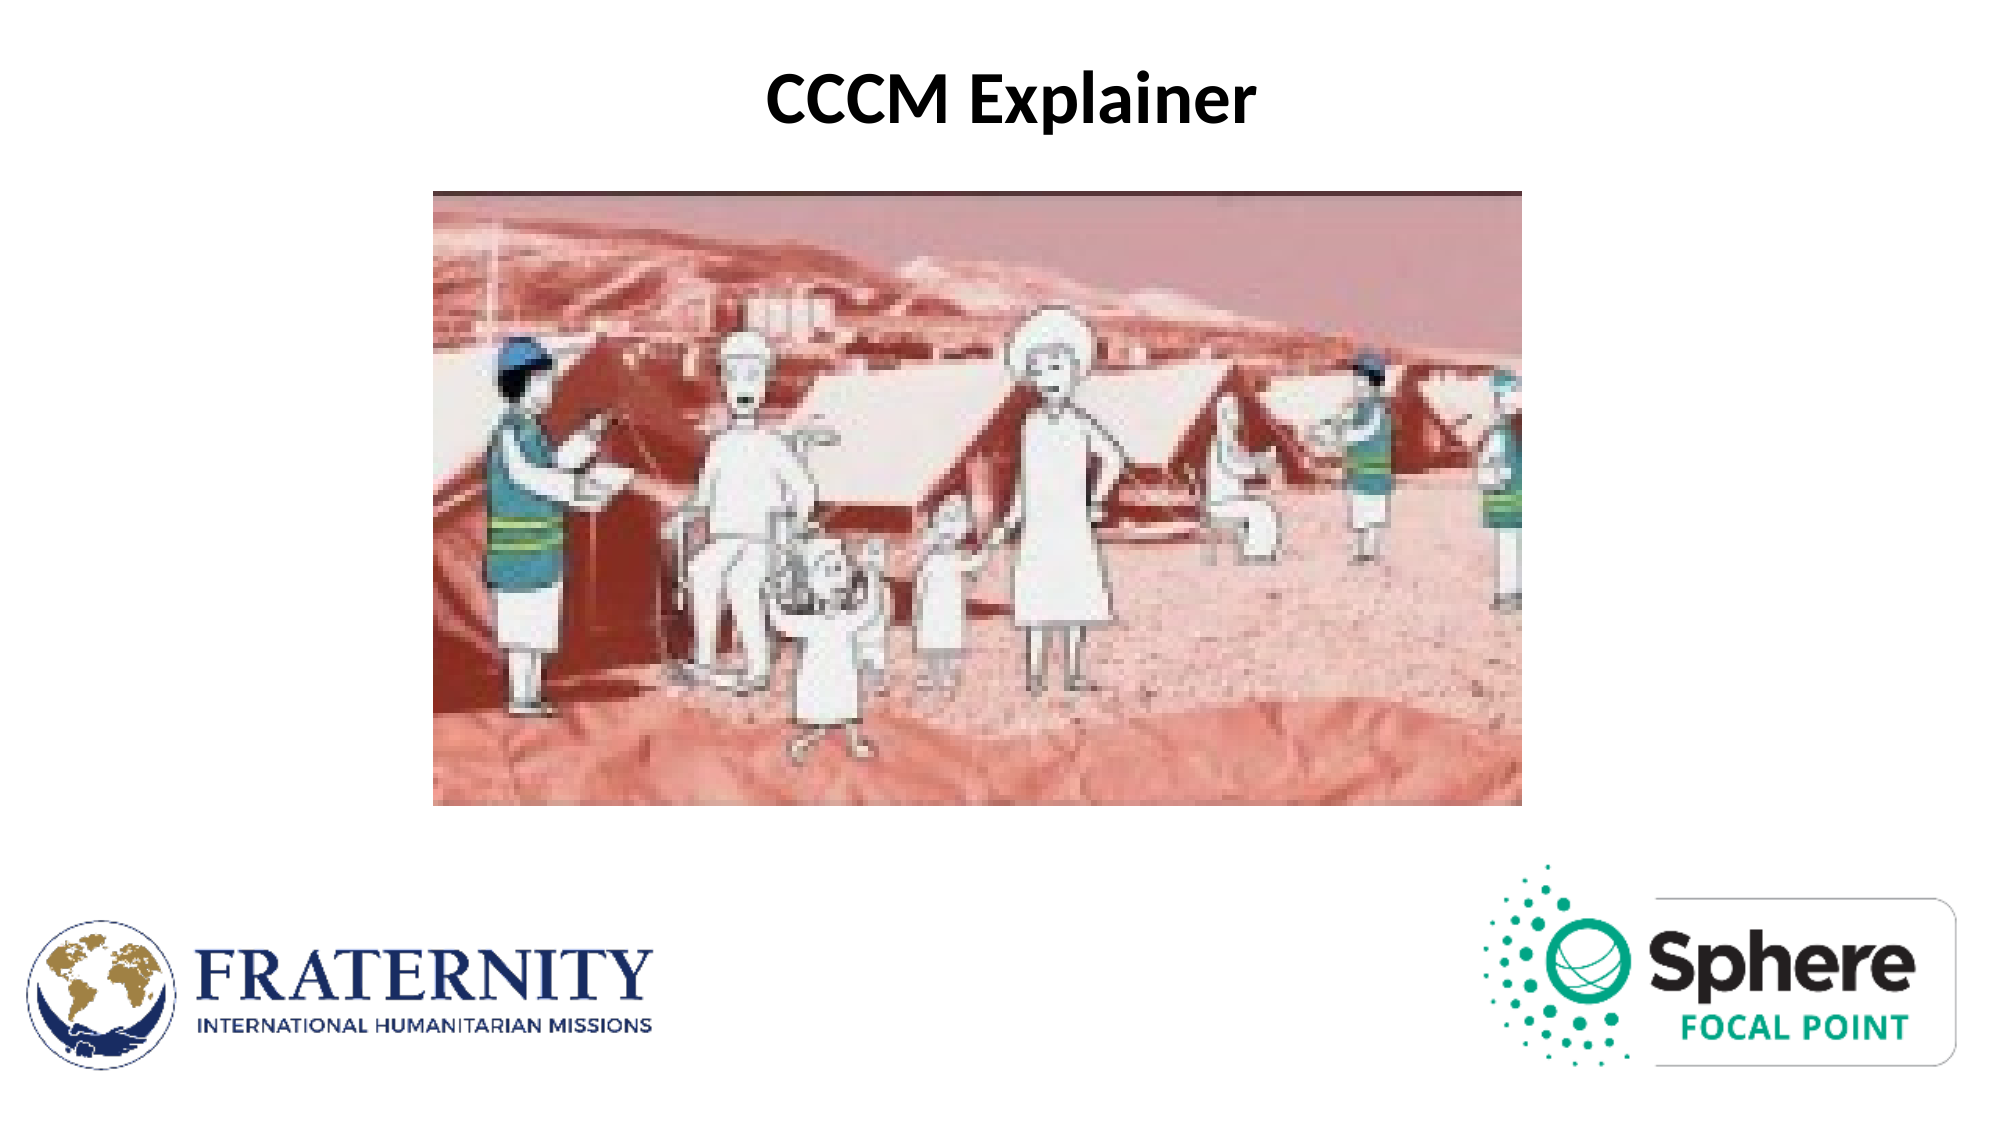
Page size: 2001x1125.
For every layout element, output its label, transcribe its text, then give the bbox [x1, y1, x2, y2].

picture [0, 893, 683, 1098]
picture [1481, 862, 1961, 1070]
text_box CCCM Explainer [353, 41, 1672, 146]
picture [433, 191, 1522, 806]
